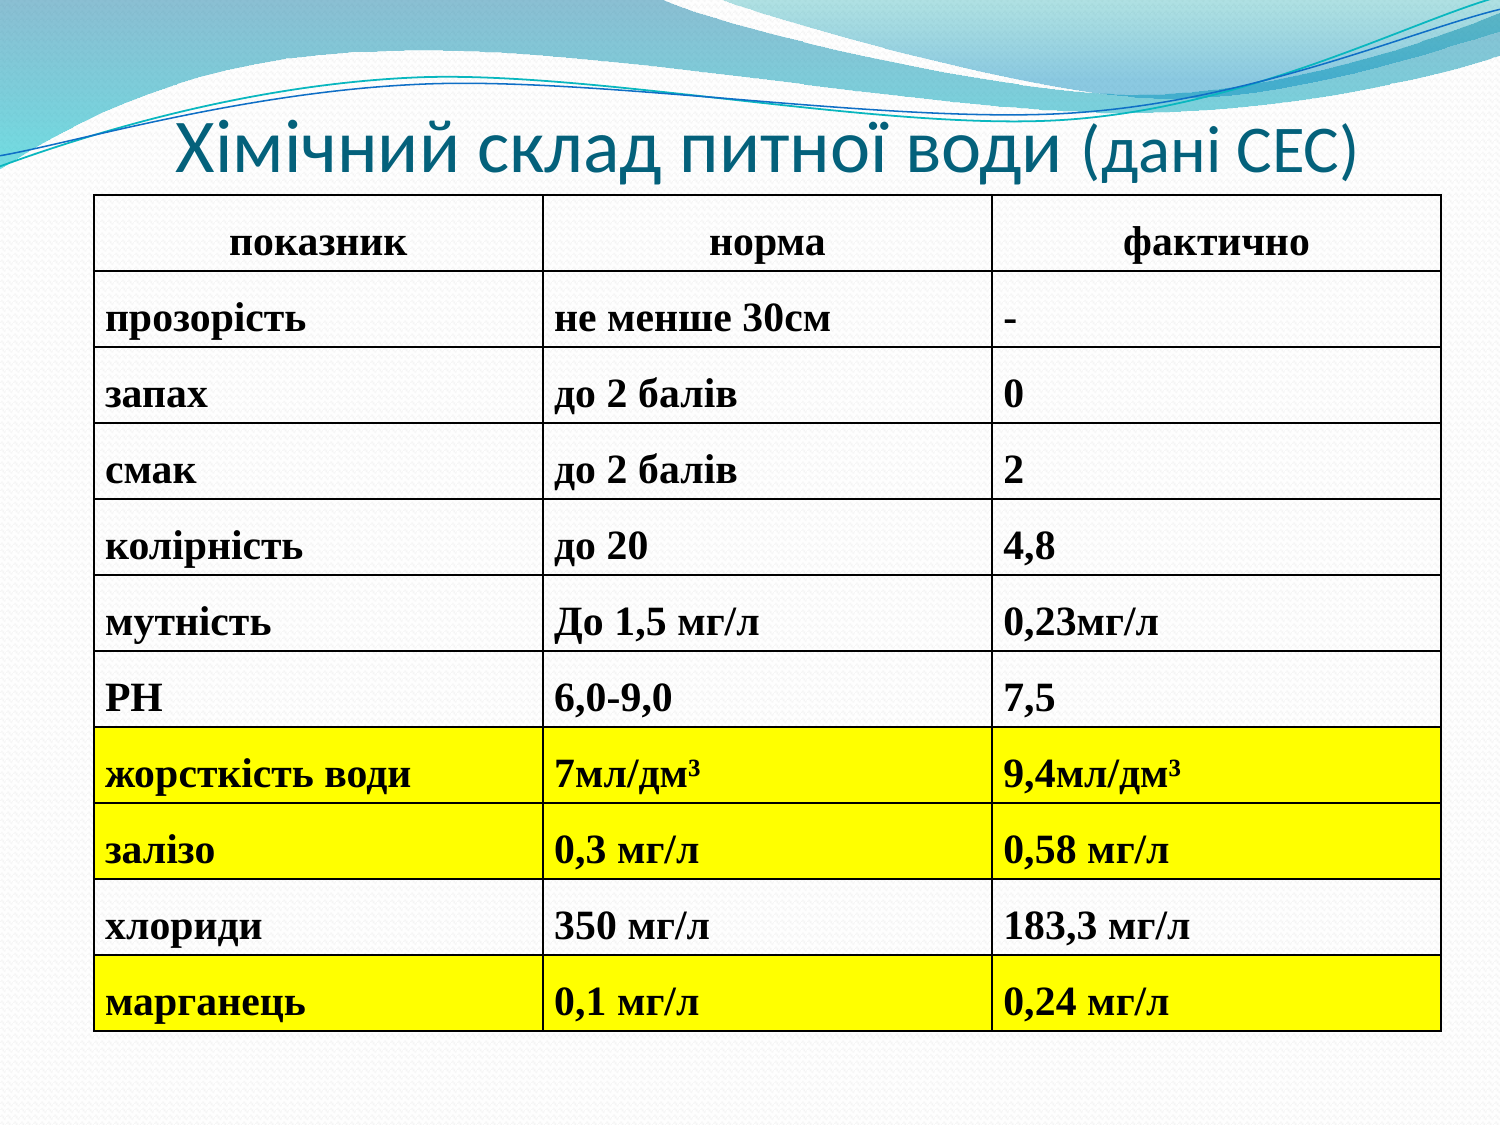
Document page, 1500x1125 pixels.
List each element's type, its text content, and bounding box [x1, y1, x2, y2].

table_cell 183,3 мг/л [993, 880, 1440, 954]
table_cell до 2 балів [544, 348, 991, 422]
table_cell До 1,5 мг/л [544, 576, 991, 650]
table_cell 0,3 мг/л [544, 804, 991, 878]
table_header фактично [993, 196, 1440, 270]
table_cell смак [95, 424, 542, 498]
table_header норма [544, 196, 991, 270]
table_cell 7мл/дм³ [544, 728, 991, 802]
table_cell мутність [95, 576, 542, 650]
table_cell жорсткість води [95, 728, 542, 802]
table_cell 0,24 мг/л [993, 956, 1440, 1030]
table_cell 0,58 мг/л [993, 804, 1440, 878]
table_cell 350 мг/л [544, 880, 991, 954]
table_cell 7,5 [993, 652, 1440, 726]
table_cell хлориди [95, 880, 542, 954]
table_cell 0 [993, 348, 1440, 422]
table_cell 0,23мг/л [993, 576, 1440, 650]
table_cell 0,1 мг/л [544, 956, 991, 1030]
table_cell РН [95, 652, 542, 726]
table_cell прозорість [95, 272, 542, 346]
table_cell - [993, 272, 1440, 346]
table_cell 4,8 [993, 500, 1440, 574]
table_header показник [95, 196, 542, 270]
table_cell до 2 балів [544, 424, 991, 498]
table_cell колірність [95, 500, 542, 574]
table_cell до 20 [544, 500, 991, 574]
table_cell 9,4мл/дм³ [993, 728, 1440, 802]
table_cell запах [95, 348, 542, 422]
table_cell 6,0-9,0 [544, 652, 991, 726]
table_cell не менше 30см [544, 272, 991, 346]
title Хімічний склад питної води (дані СЕС) [175, 23, 1438, 188]
table_cell 2 [993, 424, 1440, 498]
table_cell марганець [95, 956, 542, 1030]
table_cell залізо [95, 804, 542, 878]
